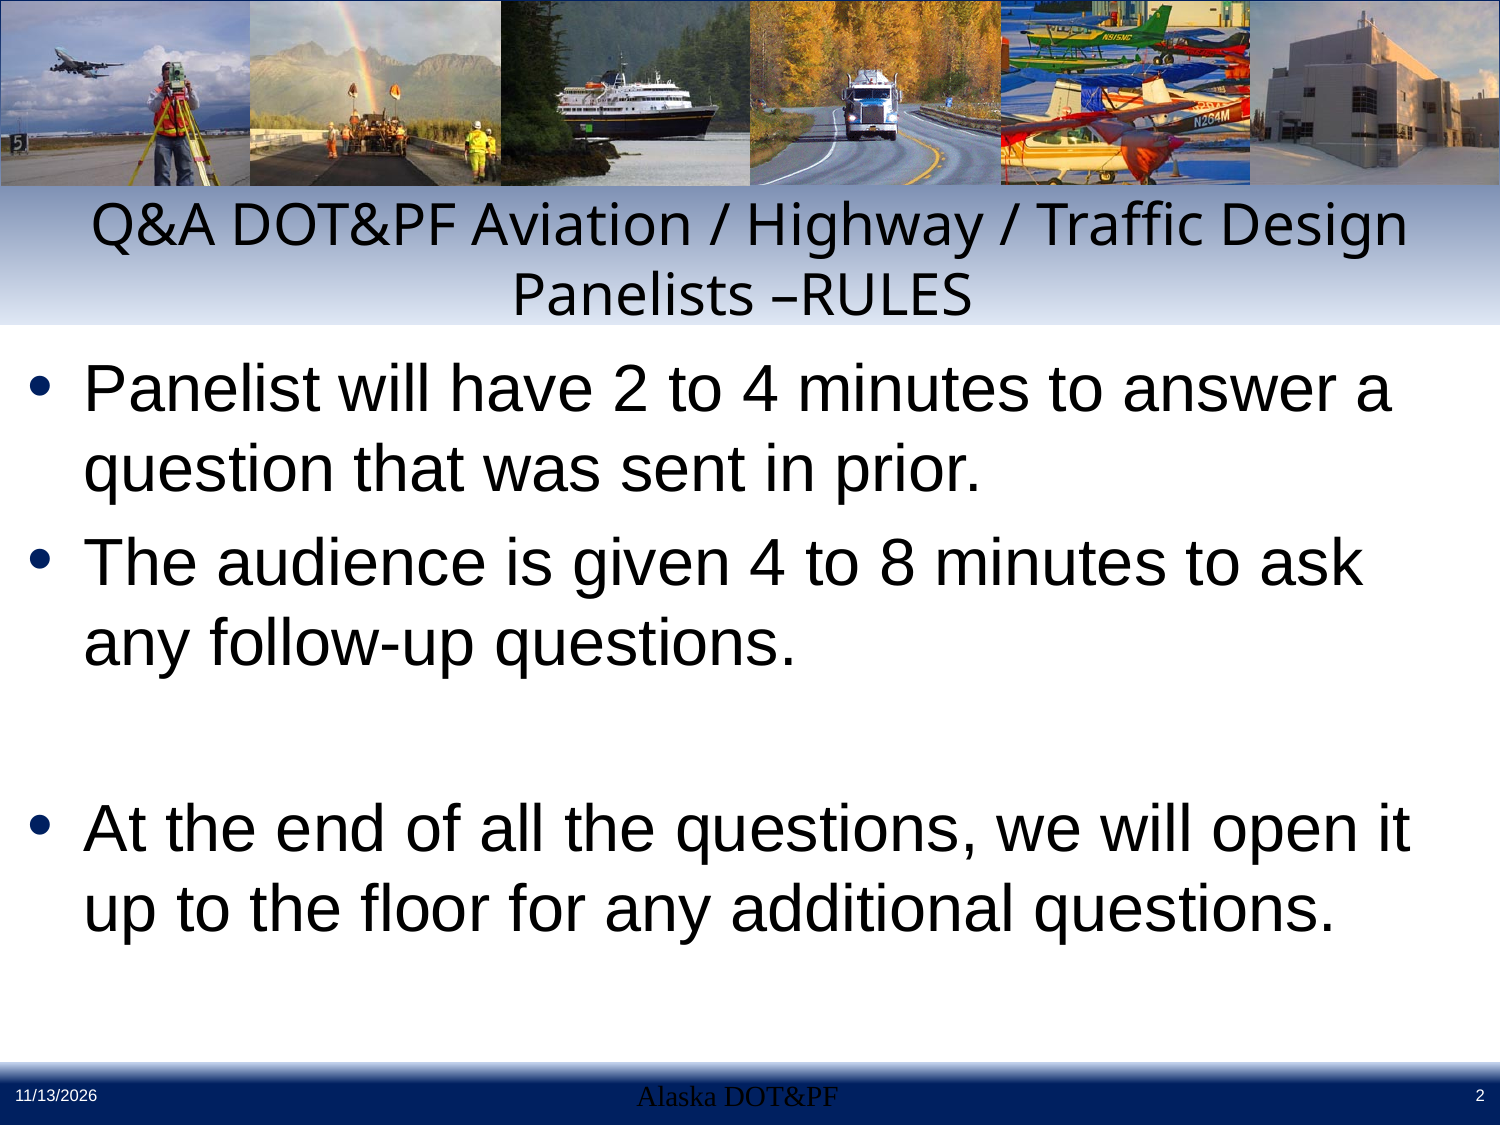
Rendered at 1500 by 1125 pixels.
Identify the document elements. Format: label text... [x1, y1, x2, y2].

footer Alaska DOT&PF [500, 1065, 975, 1125]
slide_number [0, 1065, 350, 1125]
title Q&A DOT&PF Aviation / Highway / Traffic Design Panelists –RULES [0, 189, 1500, 325]
slide_number 2 [1149, 1065, 1500, 1125]
list Panelist will have 2 to 4 minutes to answer a question that was sent in prior. The audience is given 4 to 8 minutes to ask any follow-up questions. At the end of all the questions, we will open it up to the floor for any additional questions. [12, 337, 1488, 1050]
picture [1, 1, 1499, 186]
